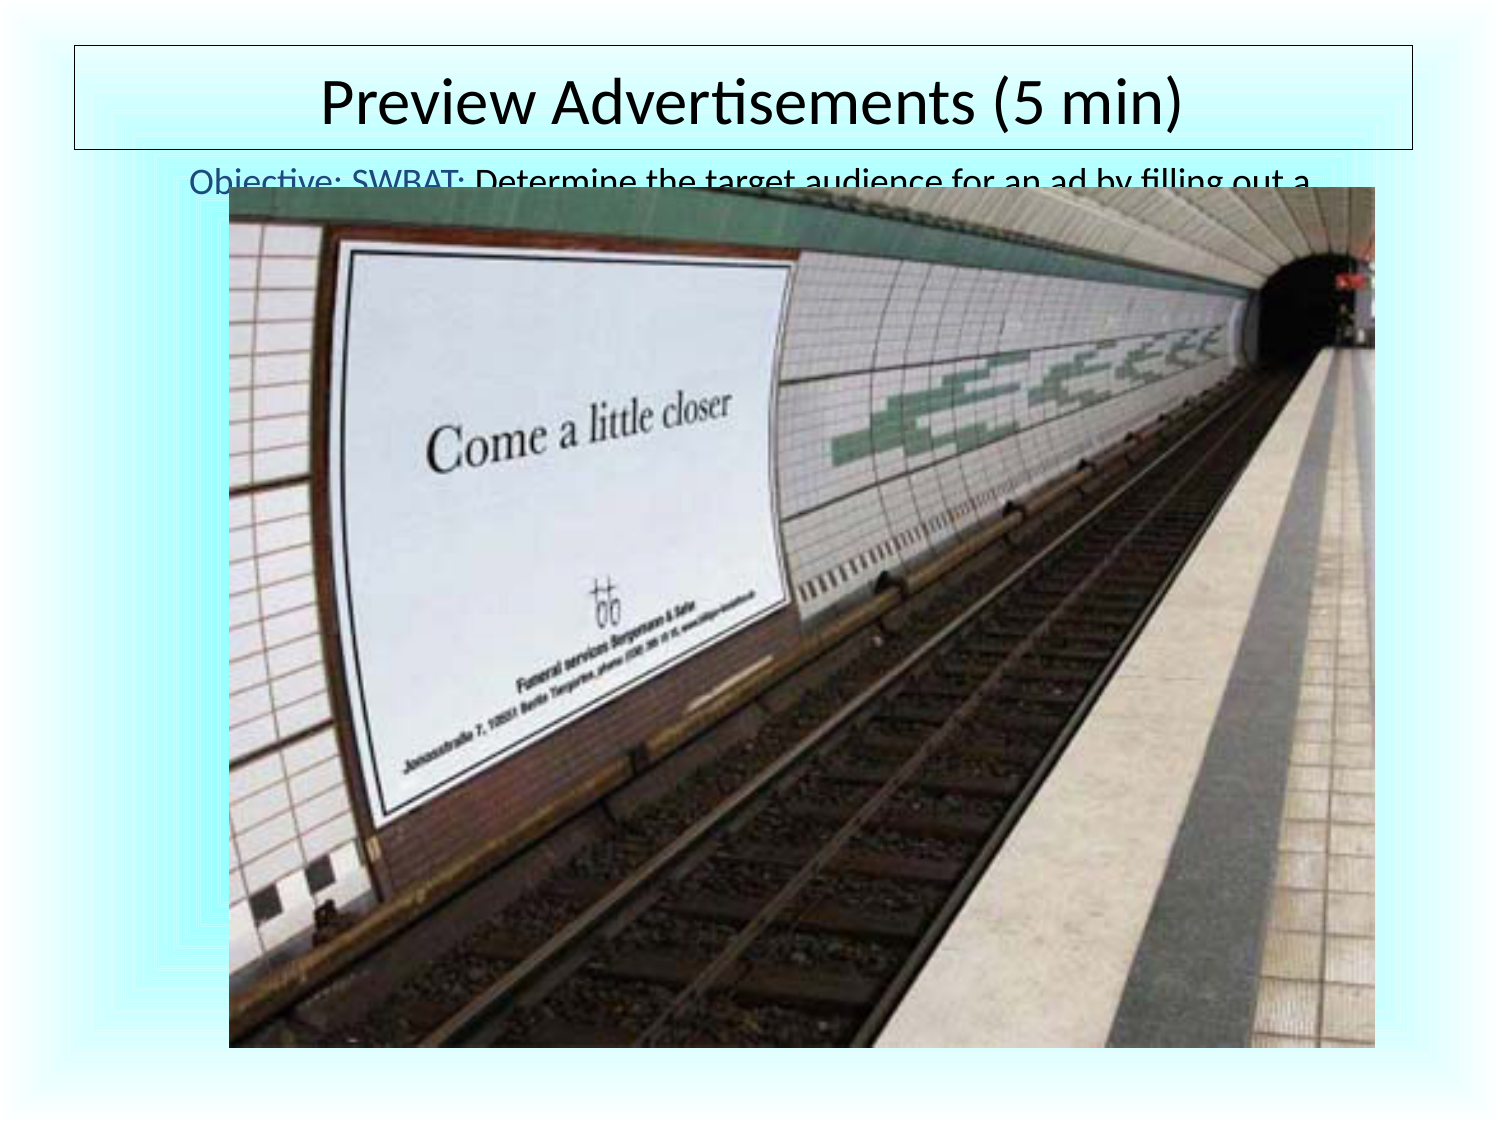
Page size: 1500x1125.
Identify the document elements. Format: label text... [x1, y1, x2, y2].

text_box Preview Advertisements (5 min) [74, 45, 1413, 149]
text_box Objective: SWBAT: Determine the target audience for an ad by filling out a worksheet [70, 149, 1413, 255]
picture [229, 187, 1376, 1048]
